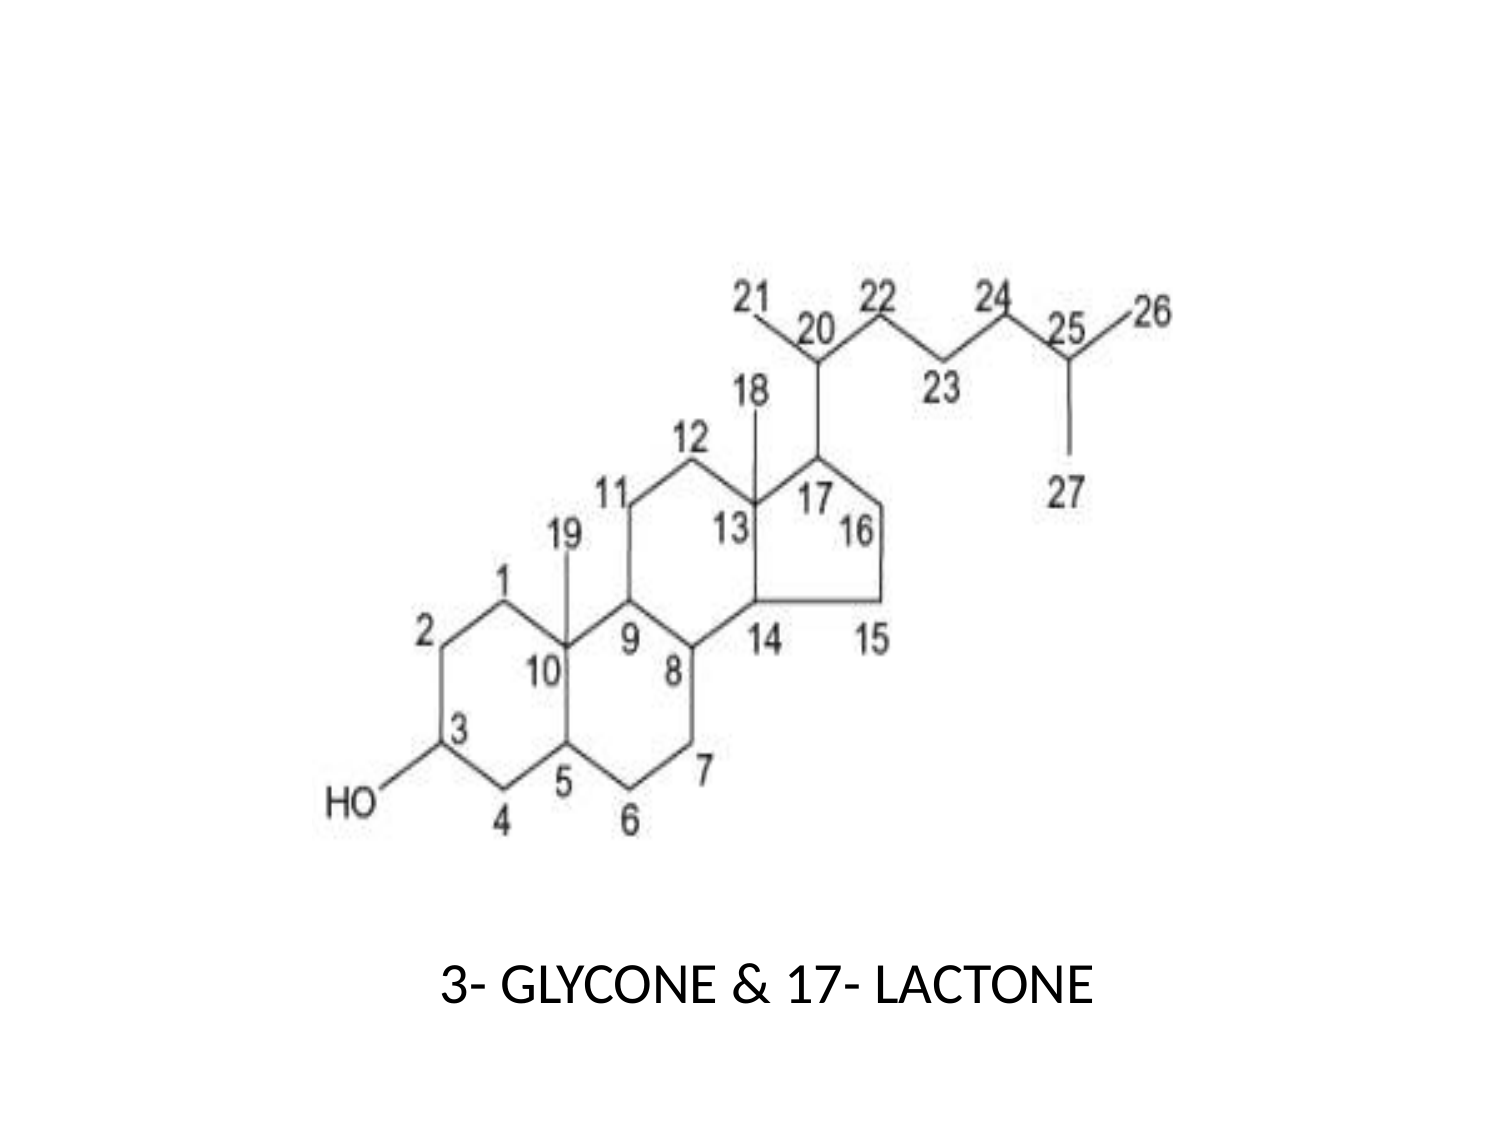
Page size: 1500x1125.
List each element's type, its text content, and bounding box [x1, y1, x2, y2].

text_box 3- GLYCONE & 17- LACTONE [425, 937, 1125, 1023]
picture [312, 237, 1188, 863]
